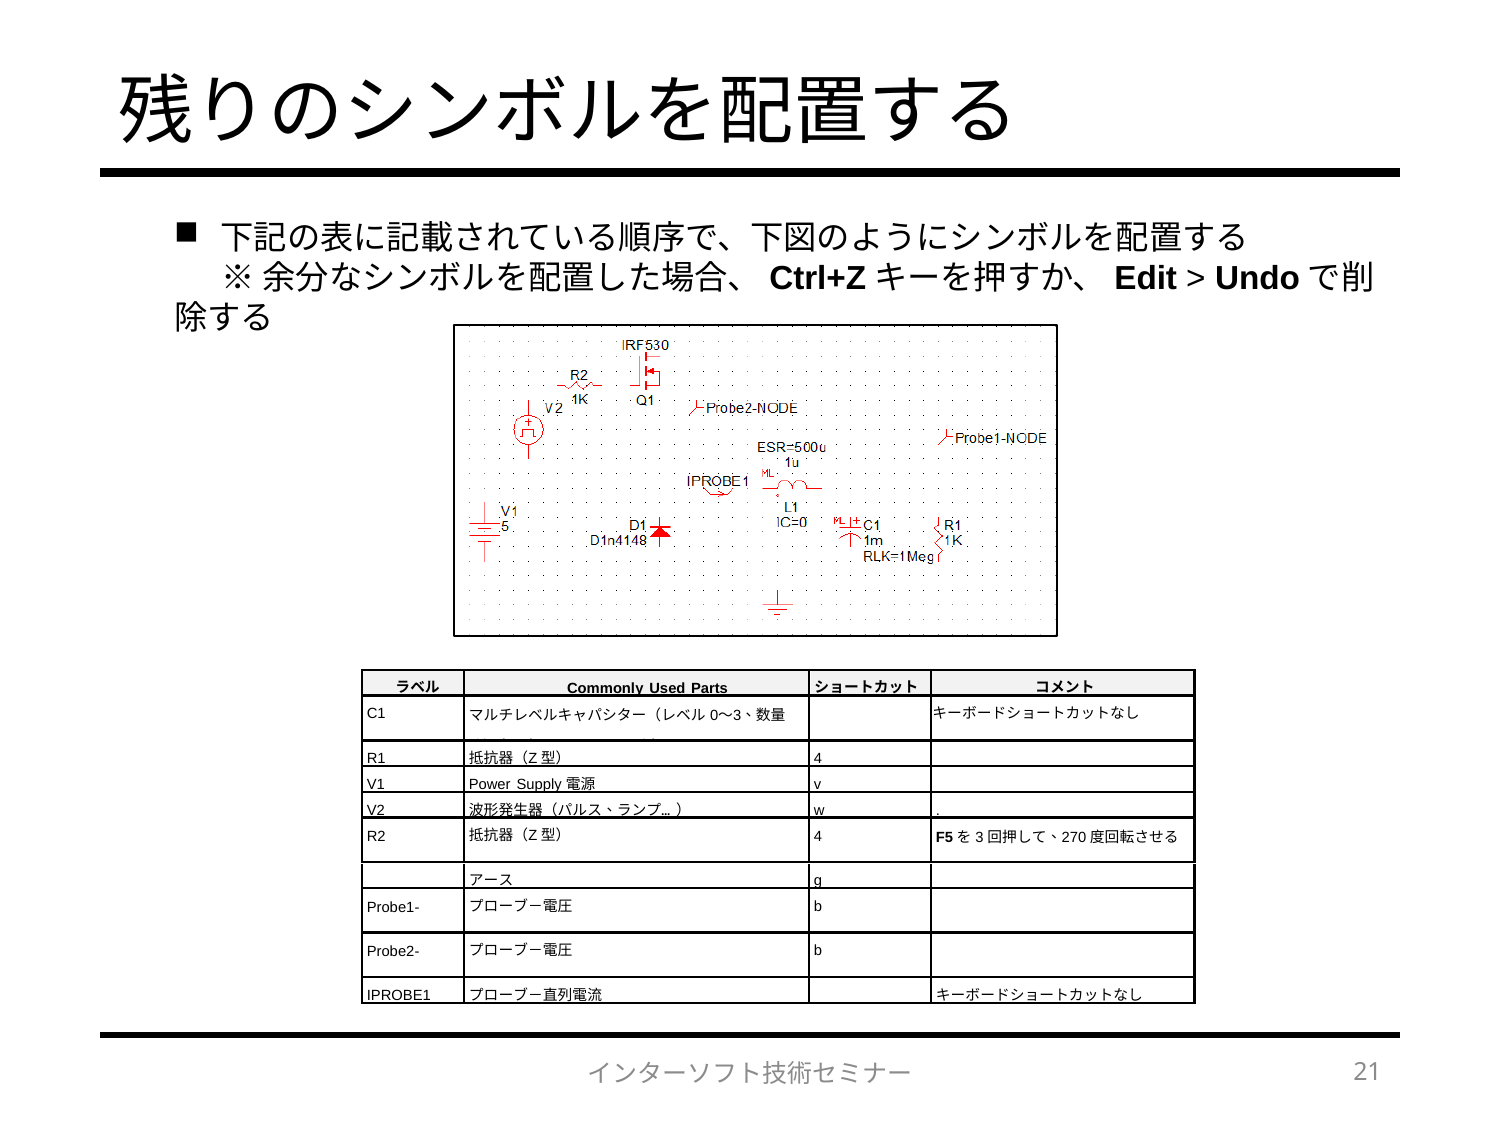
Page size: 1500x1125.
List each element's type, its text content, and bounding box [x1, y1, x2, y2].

title 残りのシンボルを配置する [103, 59, 1403, 167]
picture [454, 326, 1056, 635]
text_box 下記の表に記載されている順序で、下図のようにシンボルを配置する ※余分なシンボルを配置した場合、Ctrl+Zキーを押すか、Edit > Undoで削除する [159, 208, 1403, 344]
picture [289, 668, 1207, 1033]
footer インターソフト技術セミナー [496, 1042, 1004, 1103]
slide_number 21 [1059, 1042, 1397, 1103]
